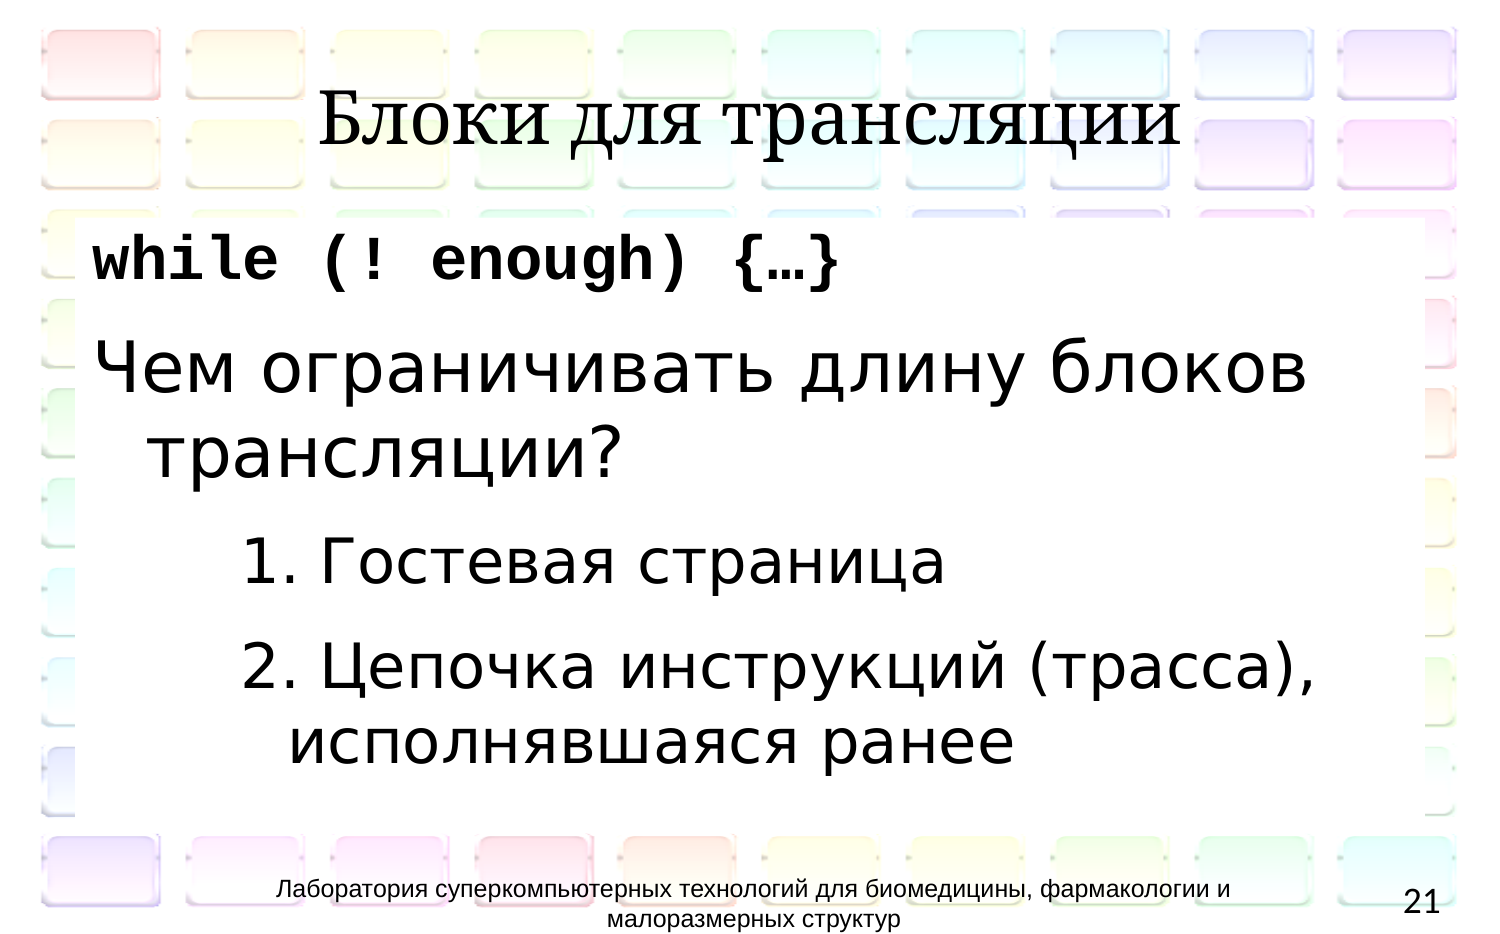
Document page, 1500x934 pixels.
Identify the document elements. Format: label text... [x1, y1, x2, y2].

picture [0, 0, 1500, 934]
text_box 21 [1387, 868, 1473, 918]
text_box Лаборатория суперкомпьютерных технологий для биомедицины, фармакологии и малоразмерных структур [171, 864, 1338, 915]
title Блоки для трансляции [75, 37, 1425, 193]
list while (! enough) {…} Чем ограничивать длину блоков трансляции? Гостевая страница Цепочка инструкций (трасса), исполнявшаяся ранее [75, 217, 1425, 834]
